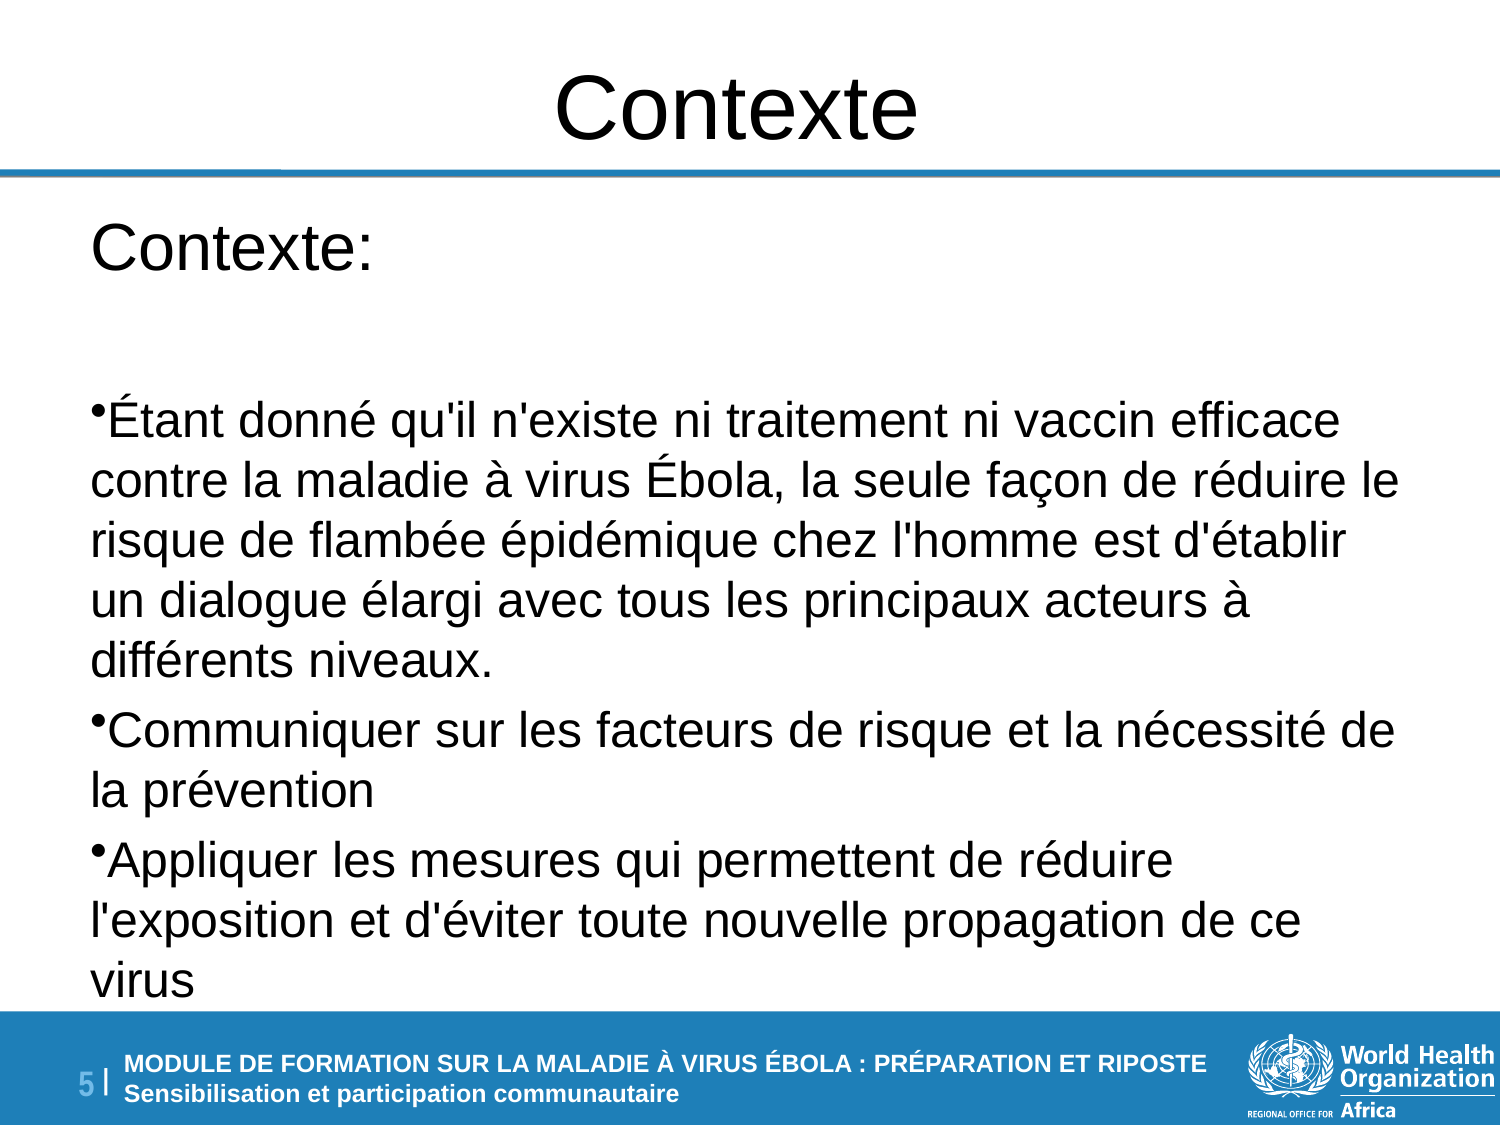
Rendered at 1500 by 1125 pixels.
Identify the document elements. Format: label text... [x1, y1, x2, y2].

list Contexte: Étant donné qu'il n'existe ni traitement ni vaccin efficace contre la maladie à virus Ébola, la seule façon de réduire le risque de flambée épidémique chez l'homme est d'établir un dialogue élargi avec tous les principaux acteurs à différents niveaux. Communiquer sur les facteurs de risque et la nécessité de la prévention Appliquer les mesures qui permettent de réduire l'exposition et d'éviter toute nouvelle propagation de ce virus [75, 196, 1425, 1005]
title Contexte [75, 45, 1425, 161]
